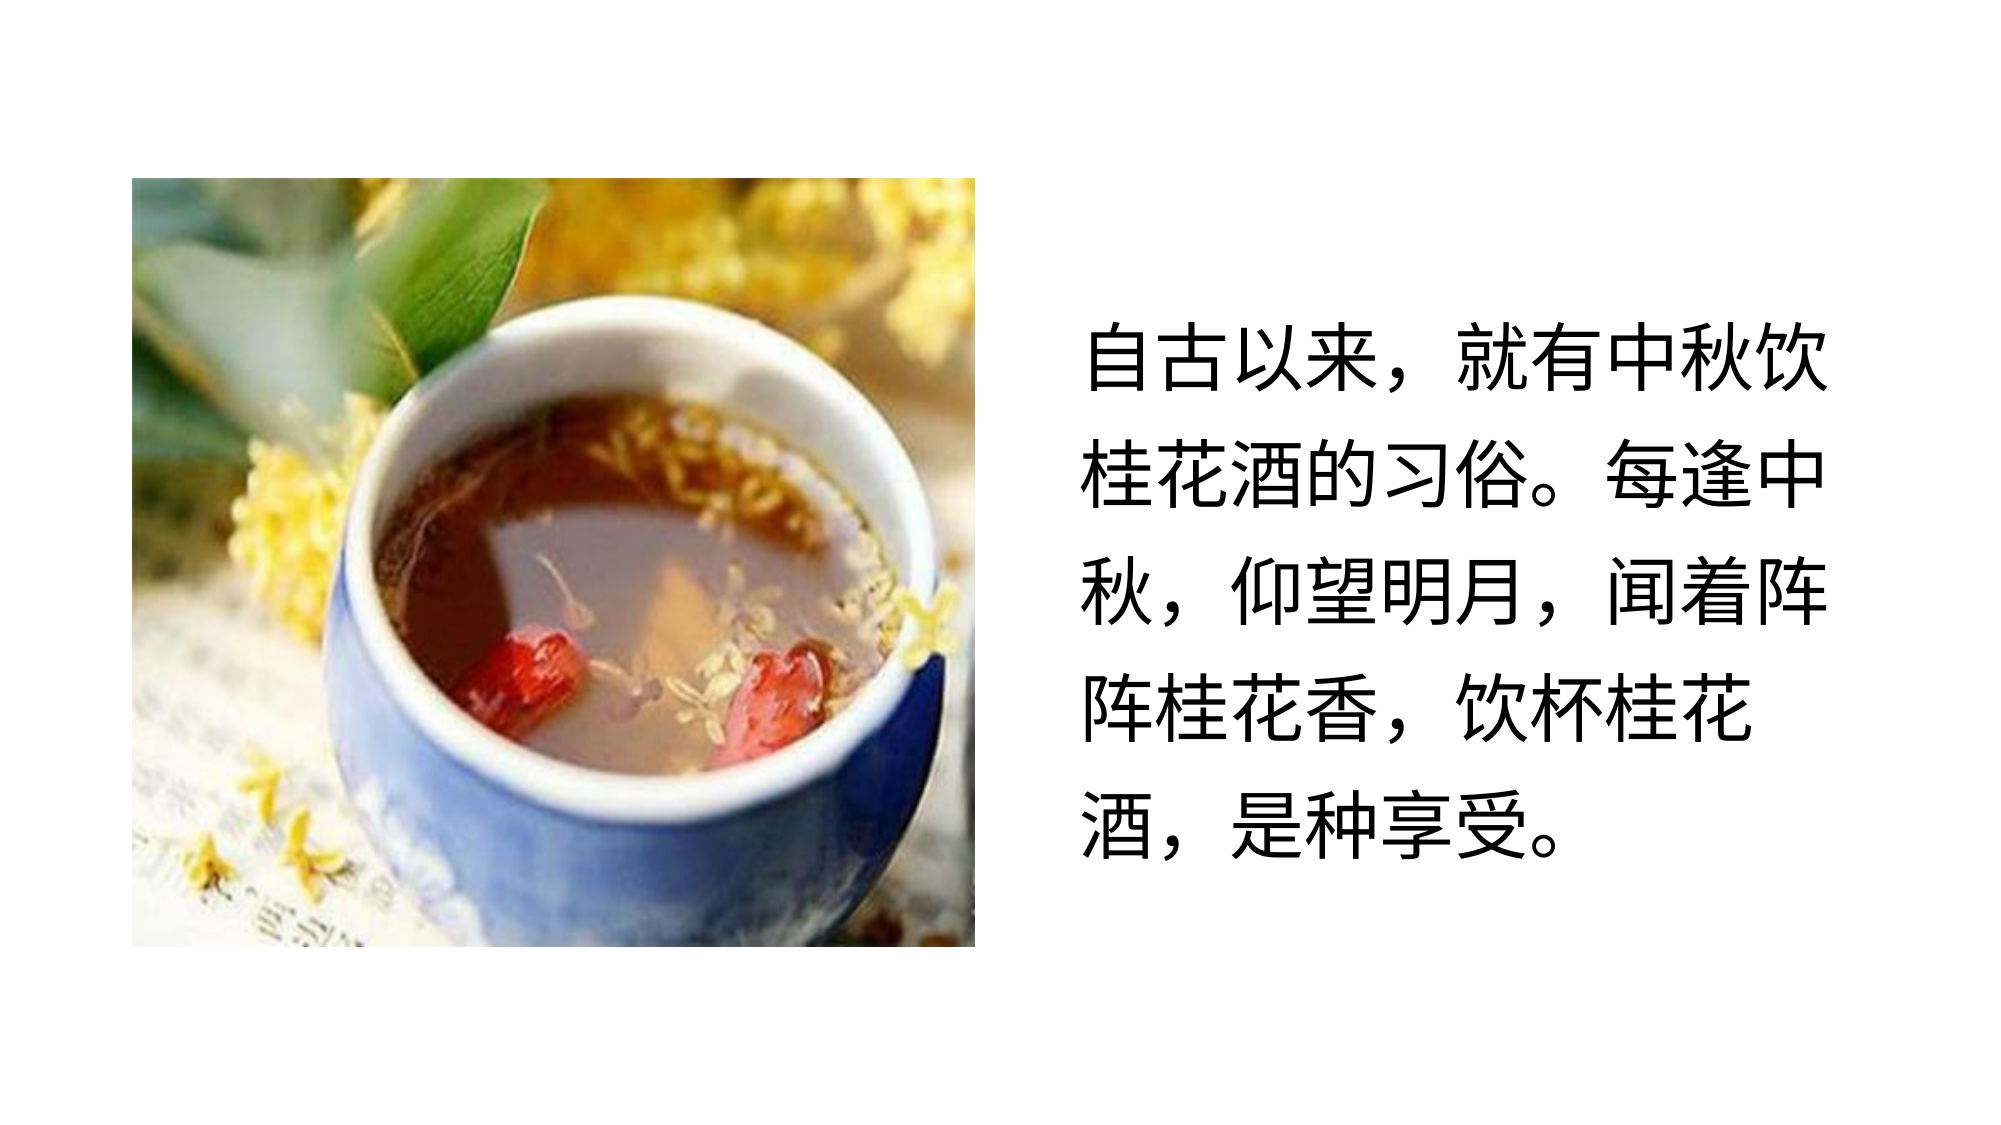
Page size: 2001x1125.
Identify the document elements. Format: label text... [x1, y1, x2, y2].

text_box 自古以来，就有中秋饮桂花酒的习俗。每逢中秋，仰望明月，闻着阵阵桂花香，饮杯桂花酒，是种享受。 [1064, 276, 1882, 876]
picture [132, 178, 975, 947]
